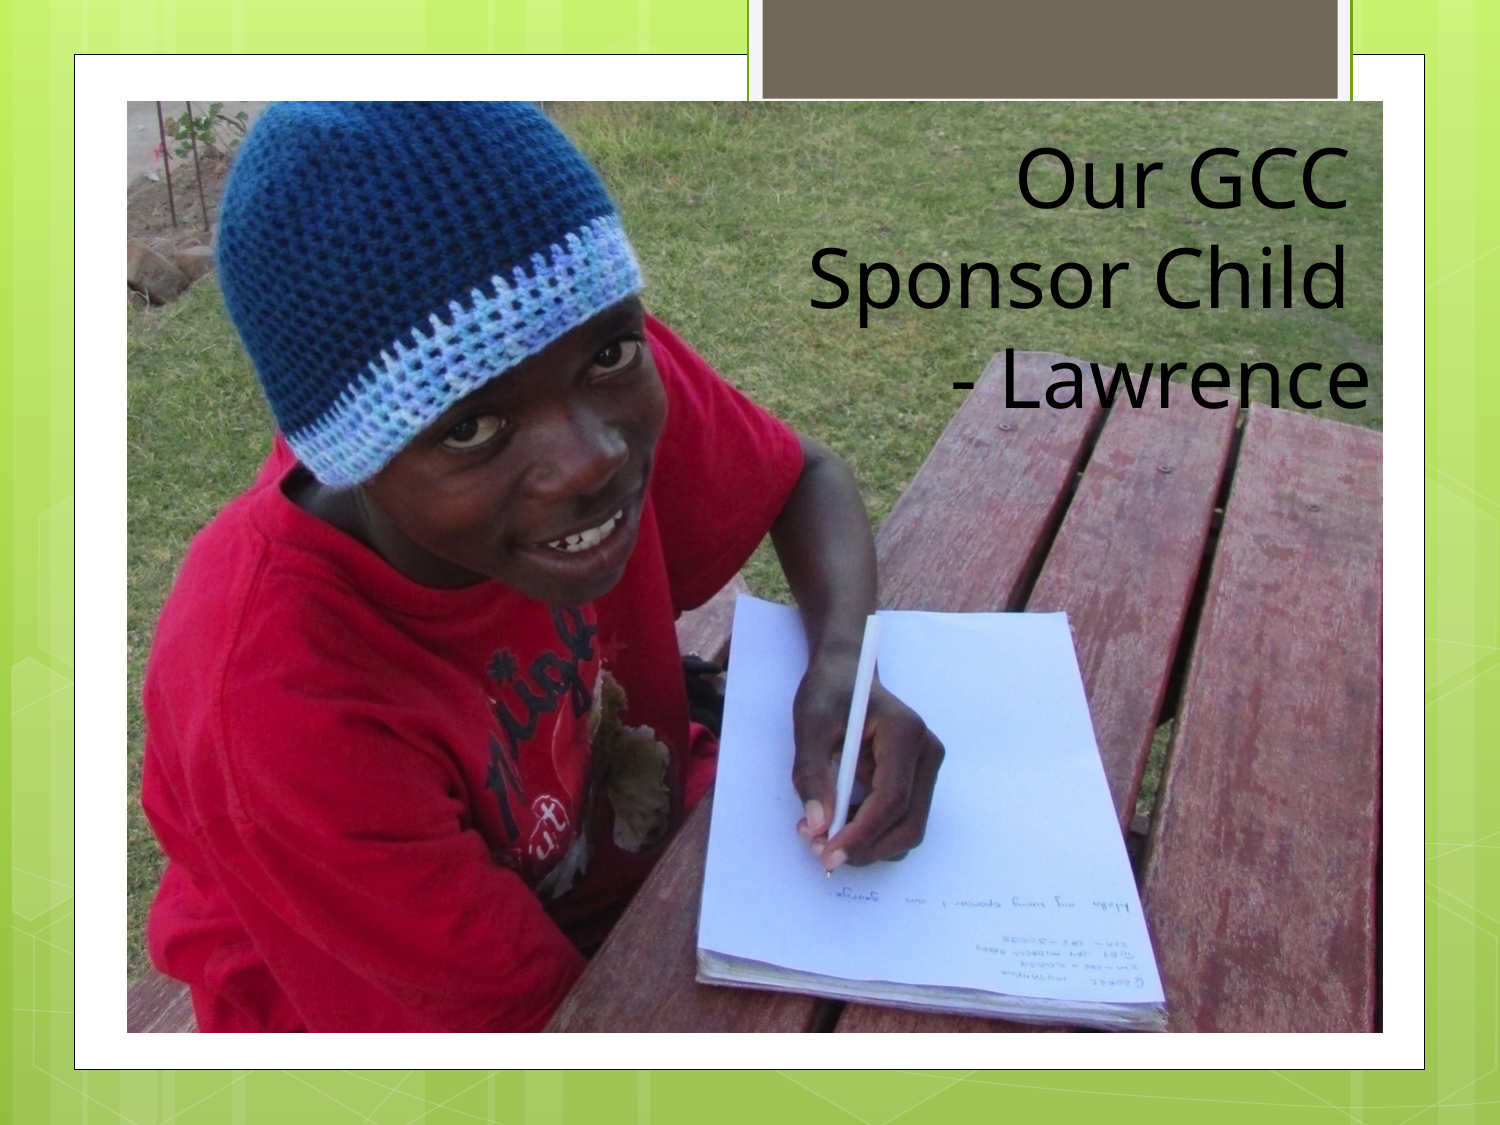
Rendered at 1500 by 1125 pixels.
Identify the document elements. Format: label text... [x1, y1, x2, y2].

picture [126, 101, 1404, 1034]
title Our GCC Sponsor Child - Lawrence [702, 90, 1388, 99]
